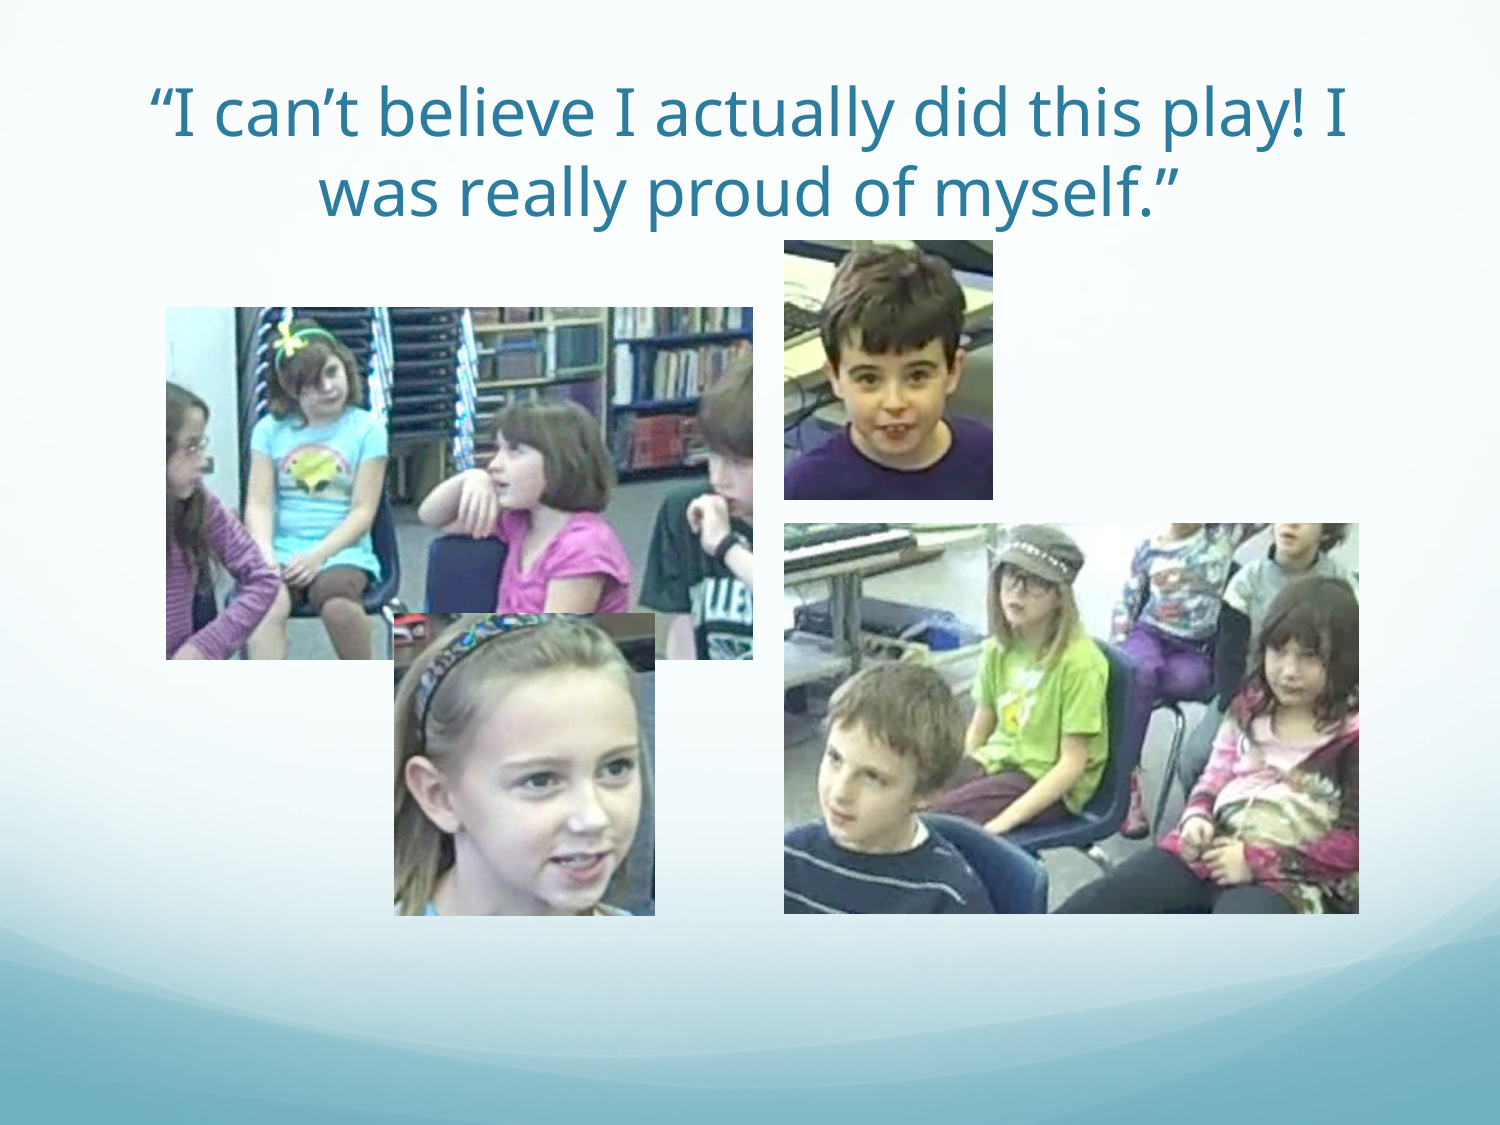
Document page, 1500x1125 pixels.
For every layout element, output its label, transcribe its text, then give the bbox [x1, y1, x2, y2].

picture [784, 522, 1360, 914]
picture [394, 612, 655, 916]
title “I can’t believe I actually did this play! I was really proud of myself.” [90, 17, 1410, 237]
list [133, 307, 786, 660]
picture [784, 240, 994, 500]
